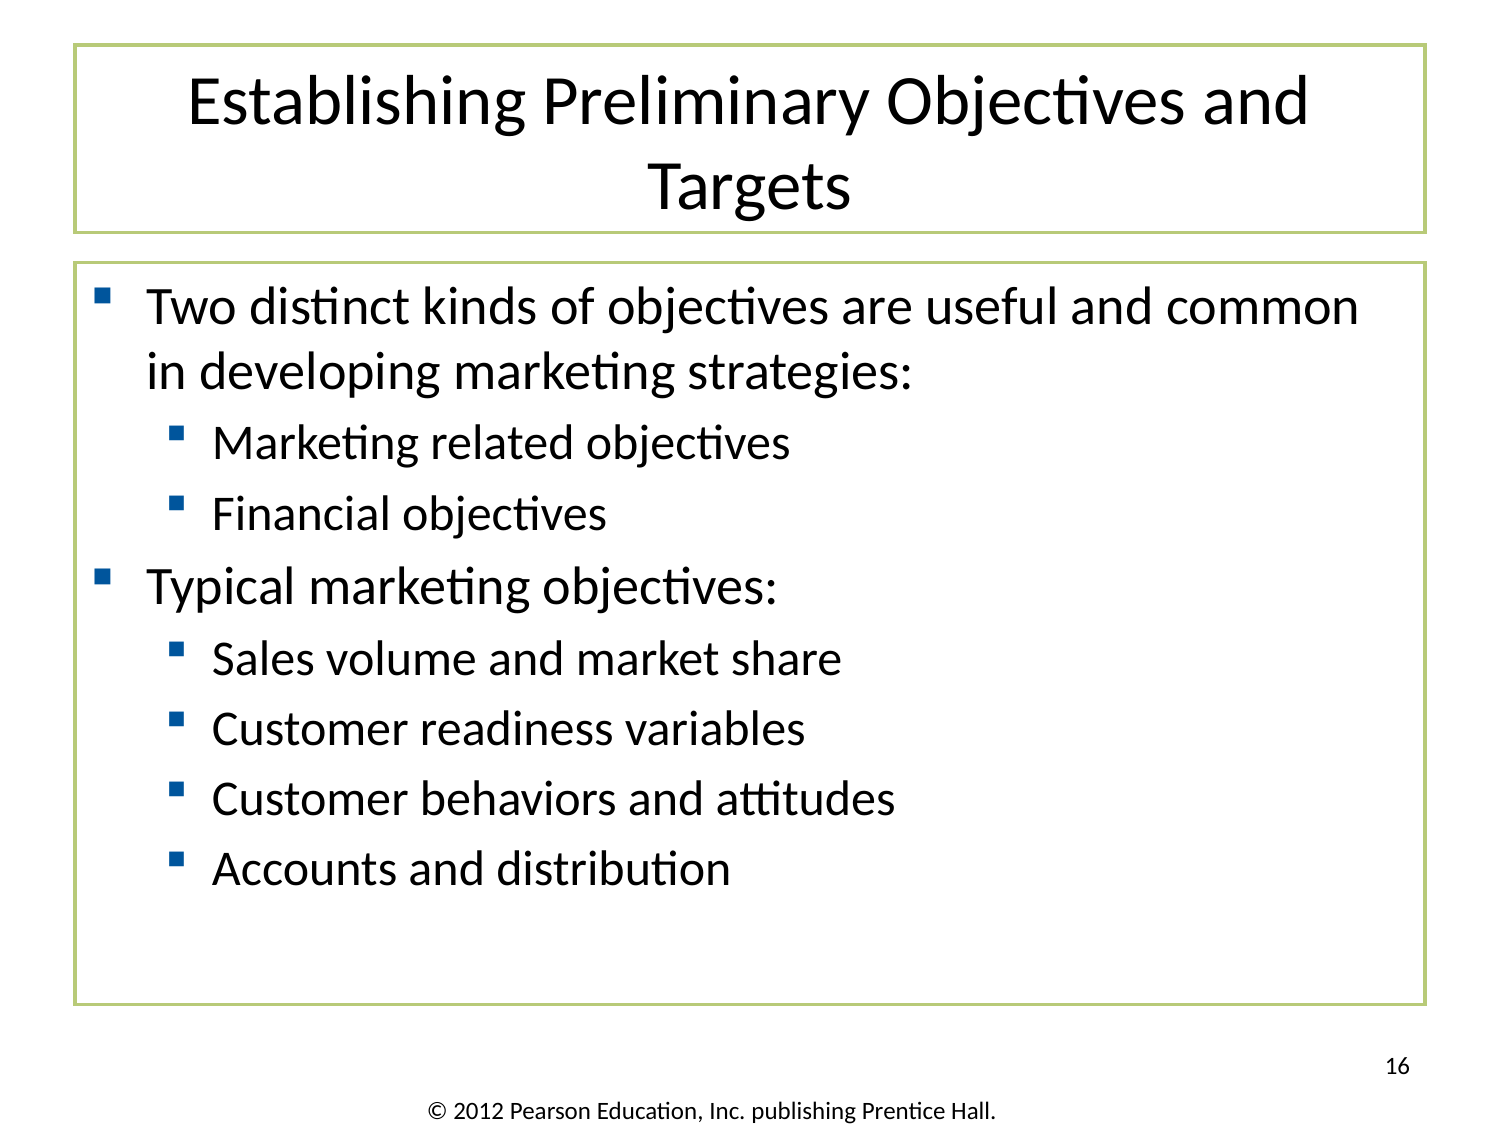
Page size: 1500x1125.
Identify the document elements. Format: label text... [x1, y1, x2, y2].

title Establishing Preliminary Objectives and Targets [73, 43, 1427, 234]
list Two distinct kinds of objectives are useful and common in developing marketing strategies: Marketing related objectives Financial objectives Typical marketing objectives: Sales volume and market share Customer readiness variables Customer behaviors and attitudes Accounts and distribution [73, 261, 1427, 1006]
slide_number 16 [1074, 1042, 1425, 1103]
